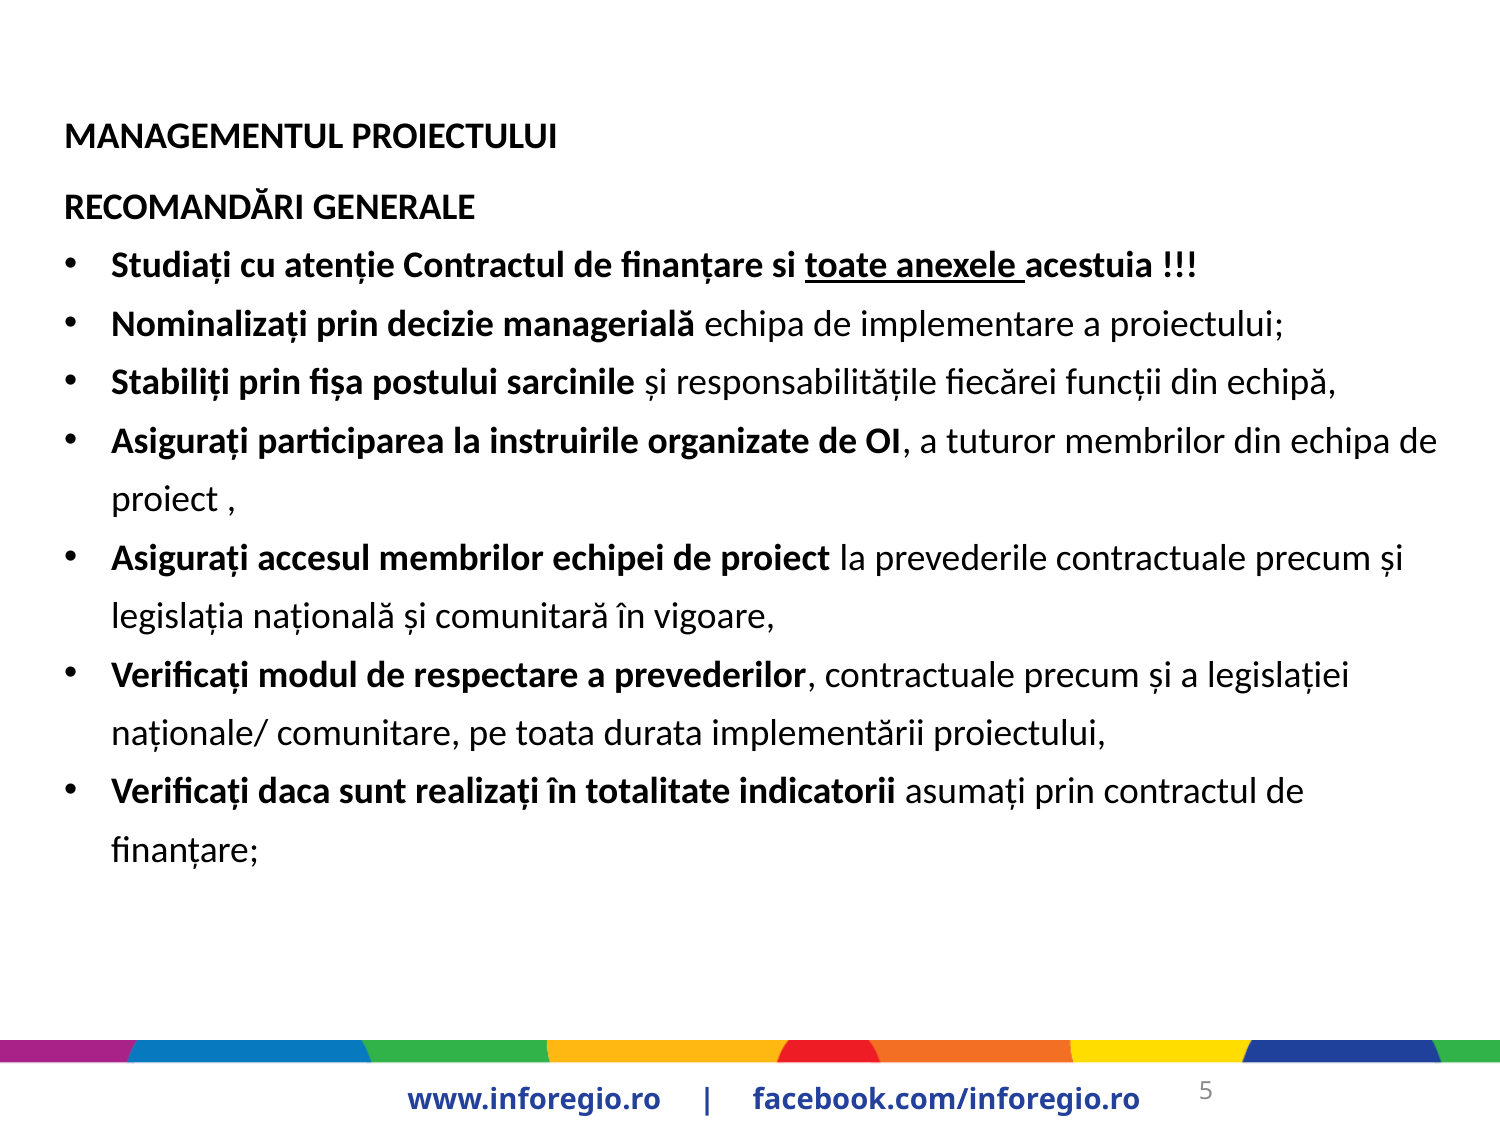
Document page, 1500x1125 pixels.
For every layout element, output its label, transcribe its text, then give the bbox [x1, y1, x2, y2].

text_box MANAGEMENTUL PROIECTULUI RECOMANDĂRI GENERALE Studiaţi cu atenţie Contractul de finanţare si toate anexele acestuia !!! Nominalizaţi prin decizie managerială echipa de implementare a proiectului; Stabiliţi prin fişa postului sarcinile şi responsabilităţile fiecărei funcţii din echipă, Asiguraţi participarea la instruirile organizate de OI, a tuturor membrilor din echipa de proiect , Asiguraţi accesul membrilor echipei de proiect la prevederile contractuale precum şi legislaţia naţională şi comunitară în vigoare, Verificaţi modul de respectare a prevederilor, contractuale precum şi a legislaţiei naţionale/ comunitare, pe toata durata implementării proiectului, Verificaţi daca sunt realizaţi în totalitate indicatorii asumaţi prin contractul de finanţare; [49, 89, 1456, 878]
picture [0, 1040, 1500, 1066]
slide_number 5 [1163, 1075, 1229, 1122]
text_box www.inforegio.ro | facebook.com/inforegio.ro [392, 1075, 1156, 1123]
picture [879, 526, 1322, 931]
